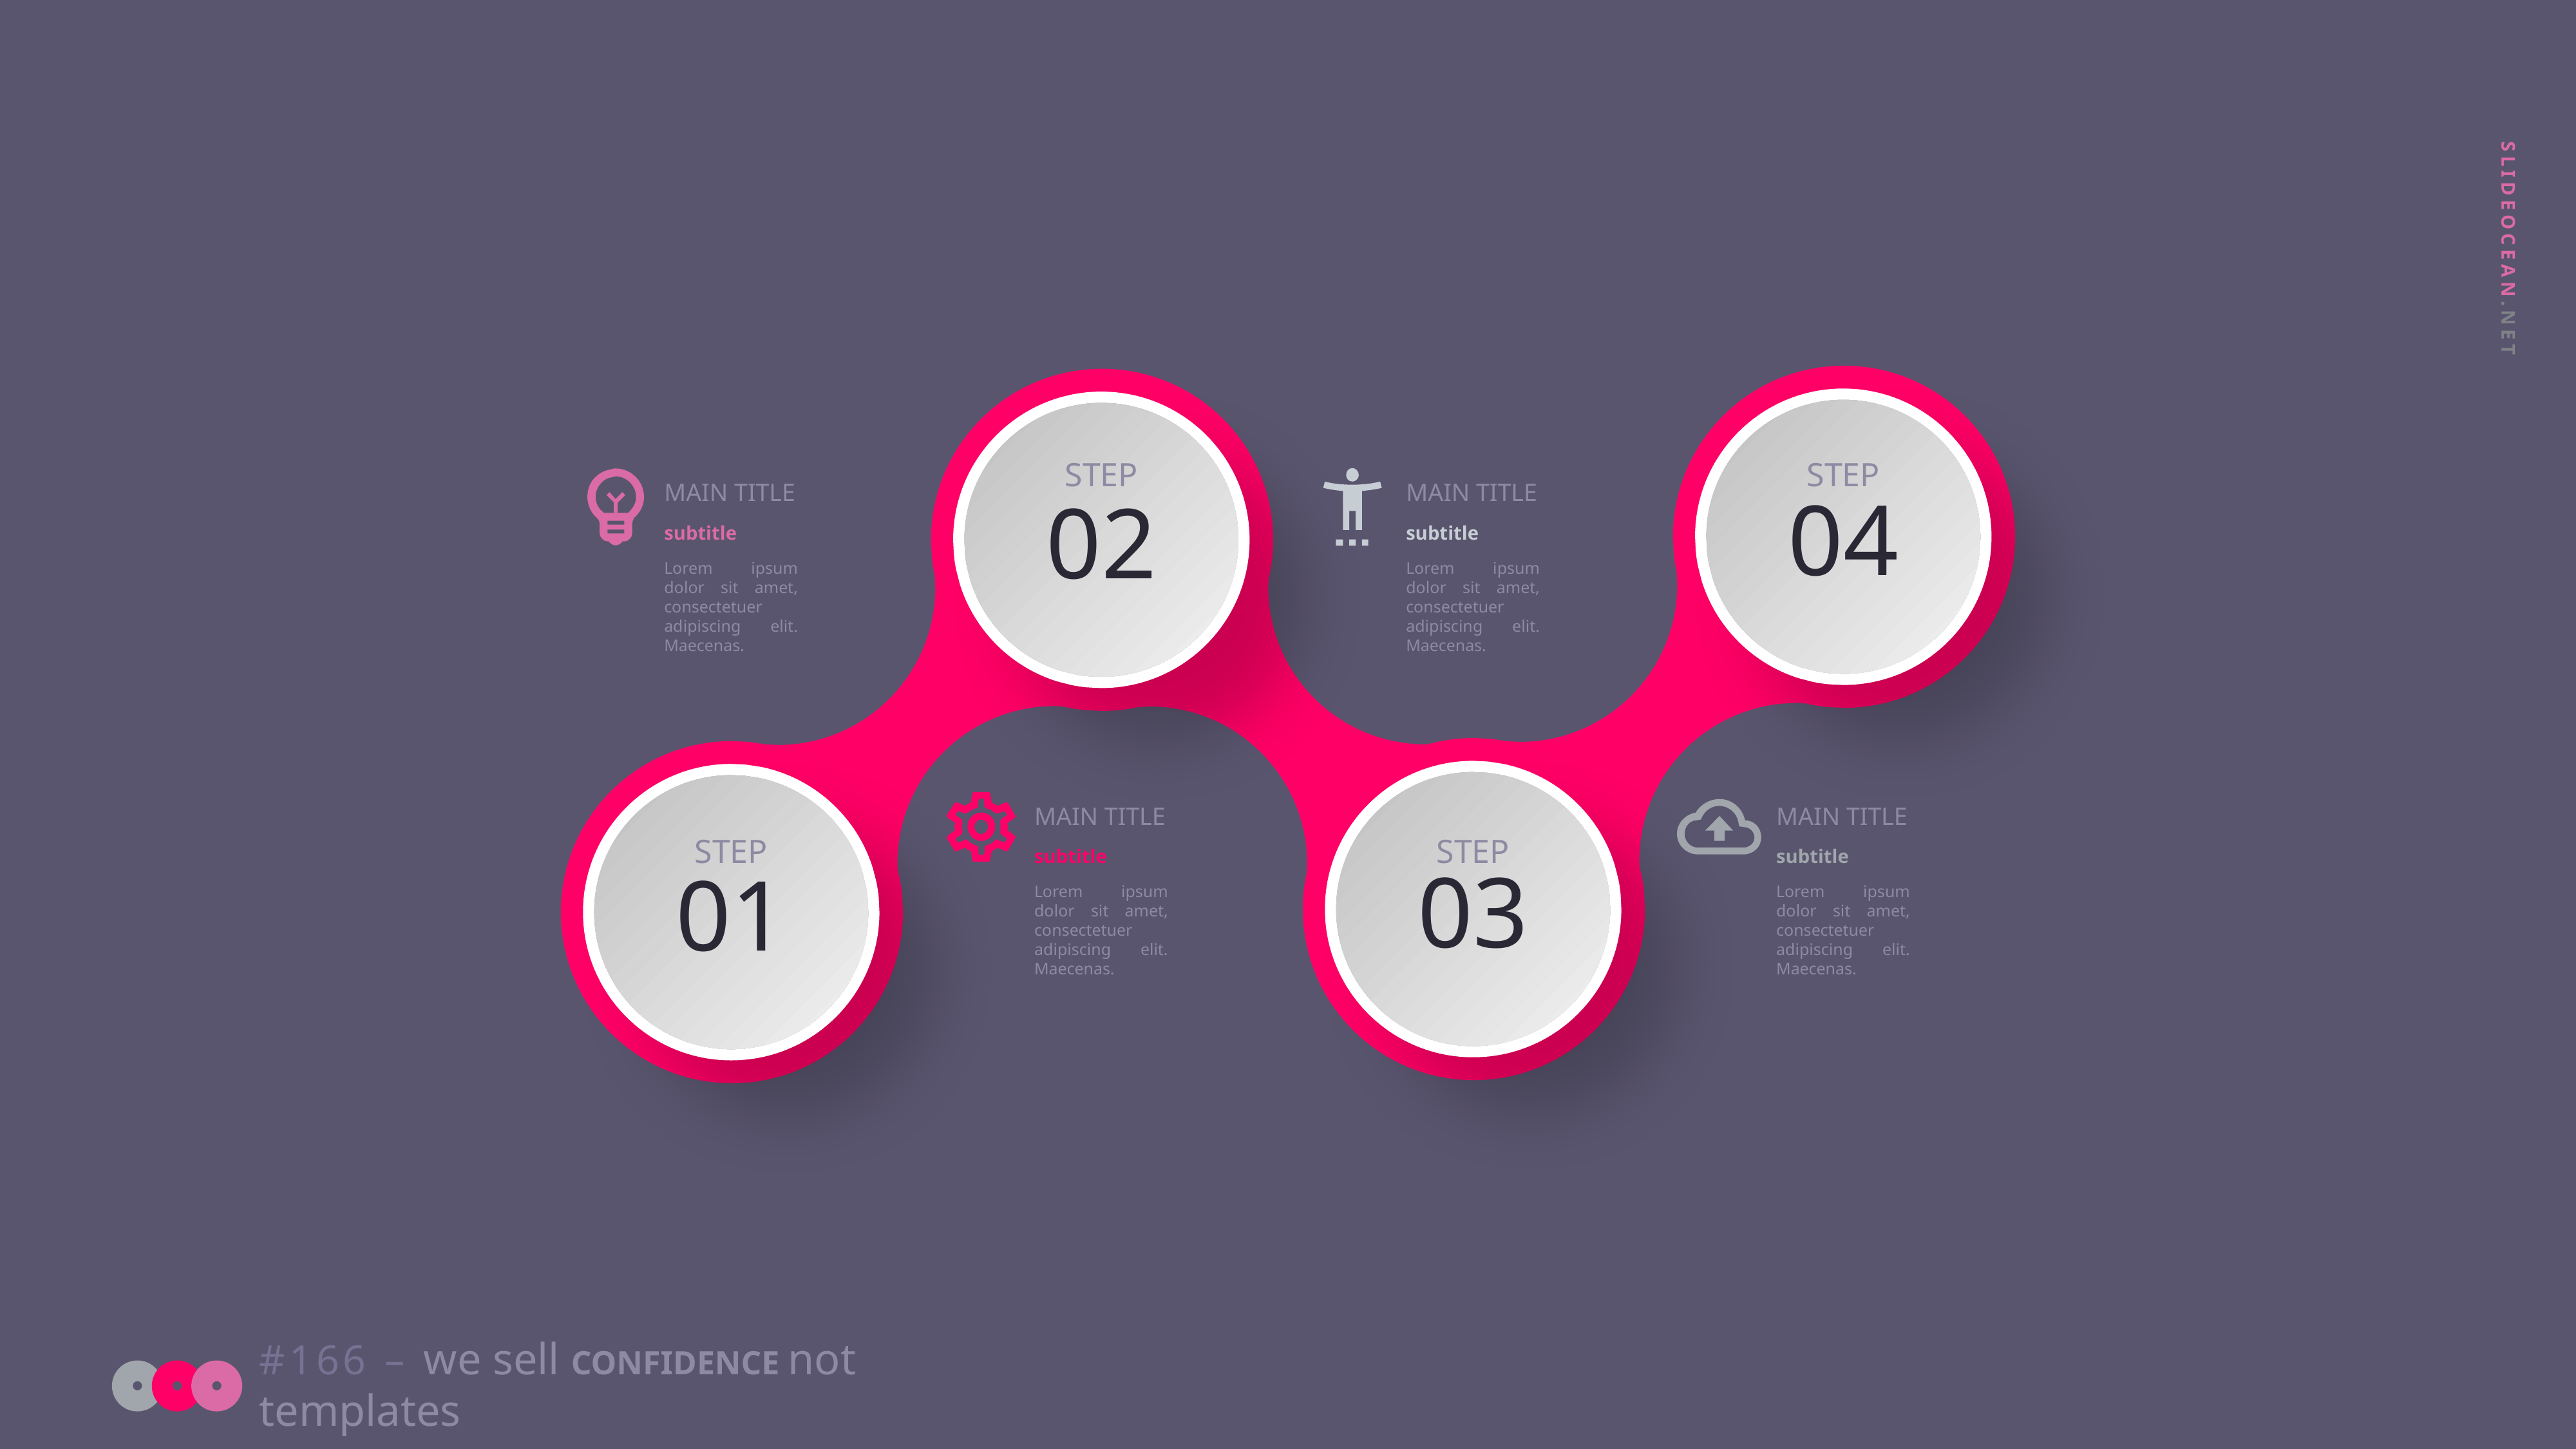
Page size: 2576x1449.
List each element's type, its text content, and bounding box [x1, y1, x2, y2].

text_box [1324, 760, 1622, 1058]
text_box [1396, 471, 1550, 661]
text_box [952, 391, 1250, 688]
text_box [1694, 388, 1992, 686]
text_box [1766, 795, 1920, 985]
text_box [560, 365, 2016, 1084]
text_box #166 – we sell CONFIDENCE not templates [259, 1331, 1065, 1435]
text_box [582, 763, 880, 1061]
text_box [654, 471, 808, 661]
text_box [585, 468, 645, 546]
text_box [1024, 795, 1179, 985]
